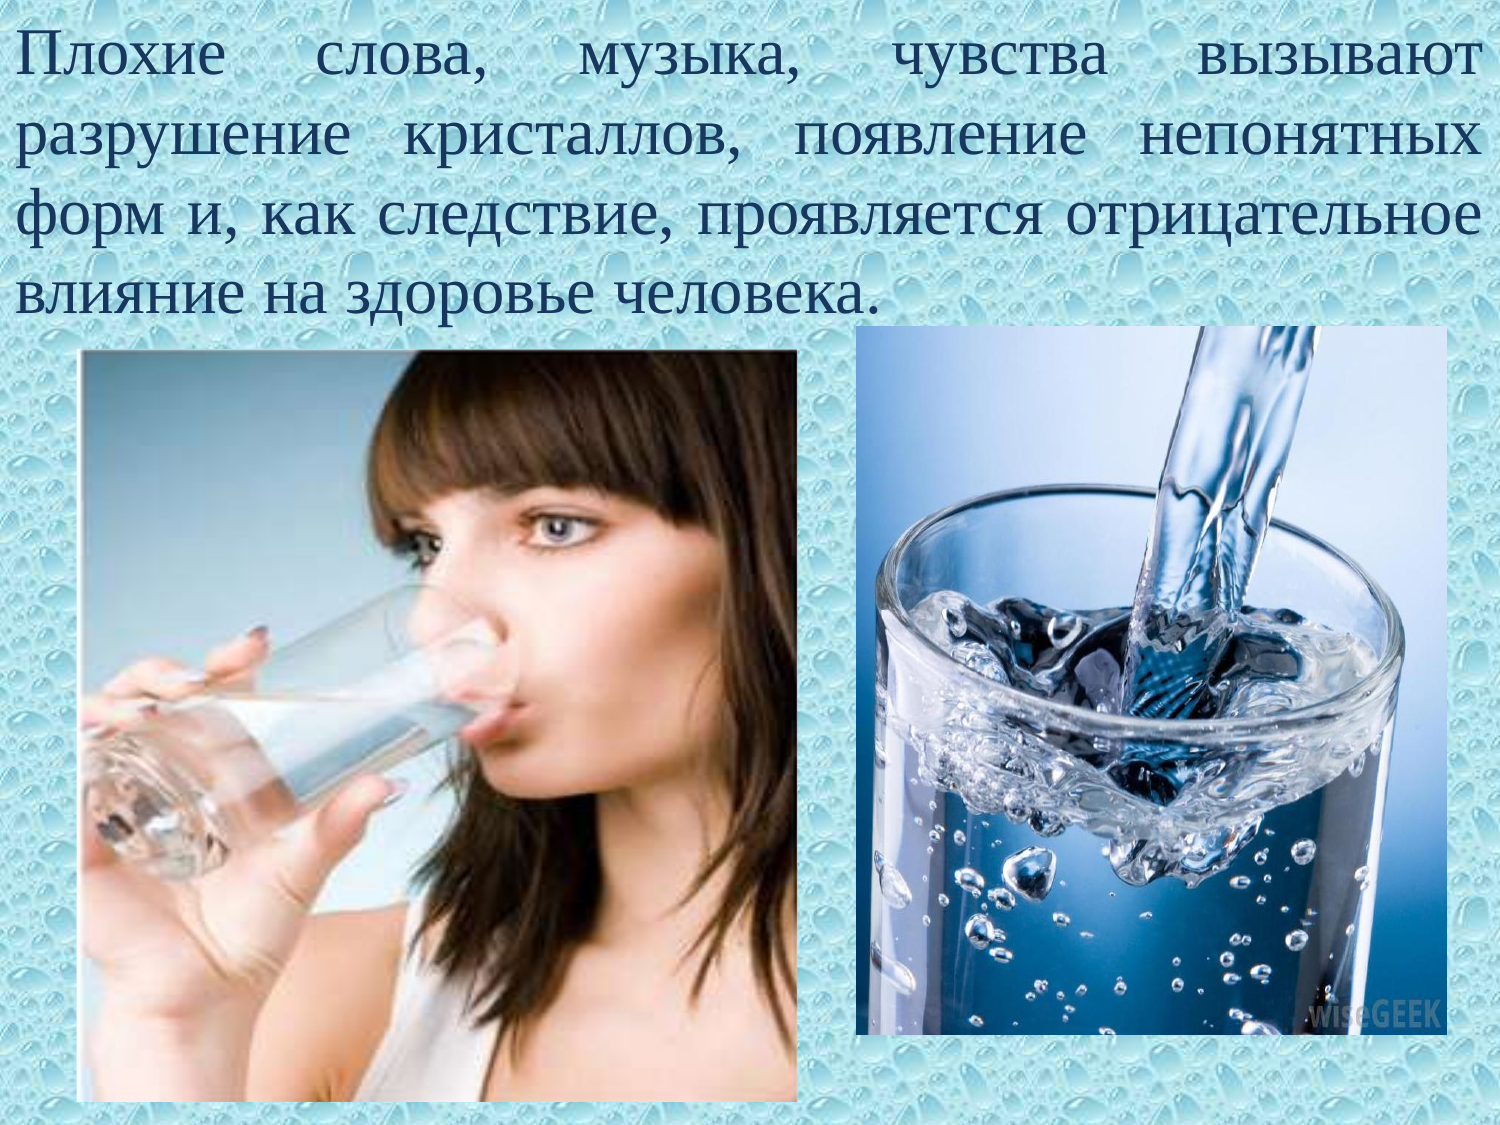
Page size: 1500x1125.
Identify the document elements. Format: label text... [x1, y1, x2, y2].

picture [0, 326, 1500, 1125]
list Плохие слова, музыка, чувства вызывают разрушение кристаллов, появление непонятных форм и, как следствие, проявляется отрицательное влияние на здоровье человека. [0, 0, 1500, 362]
